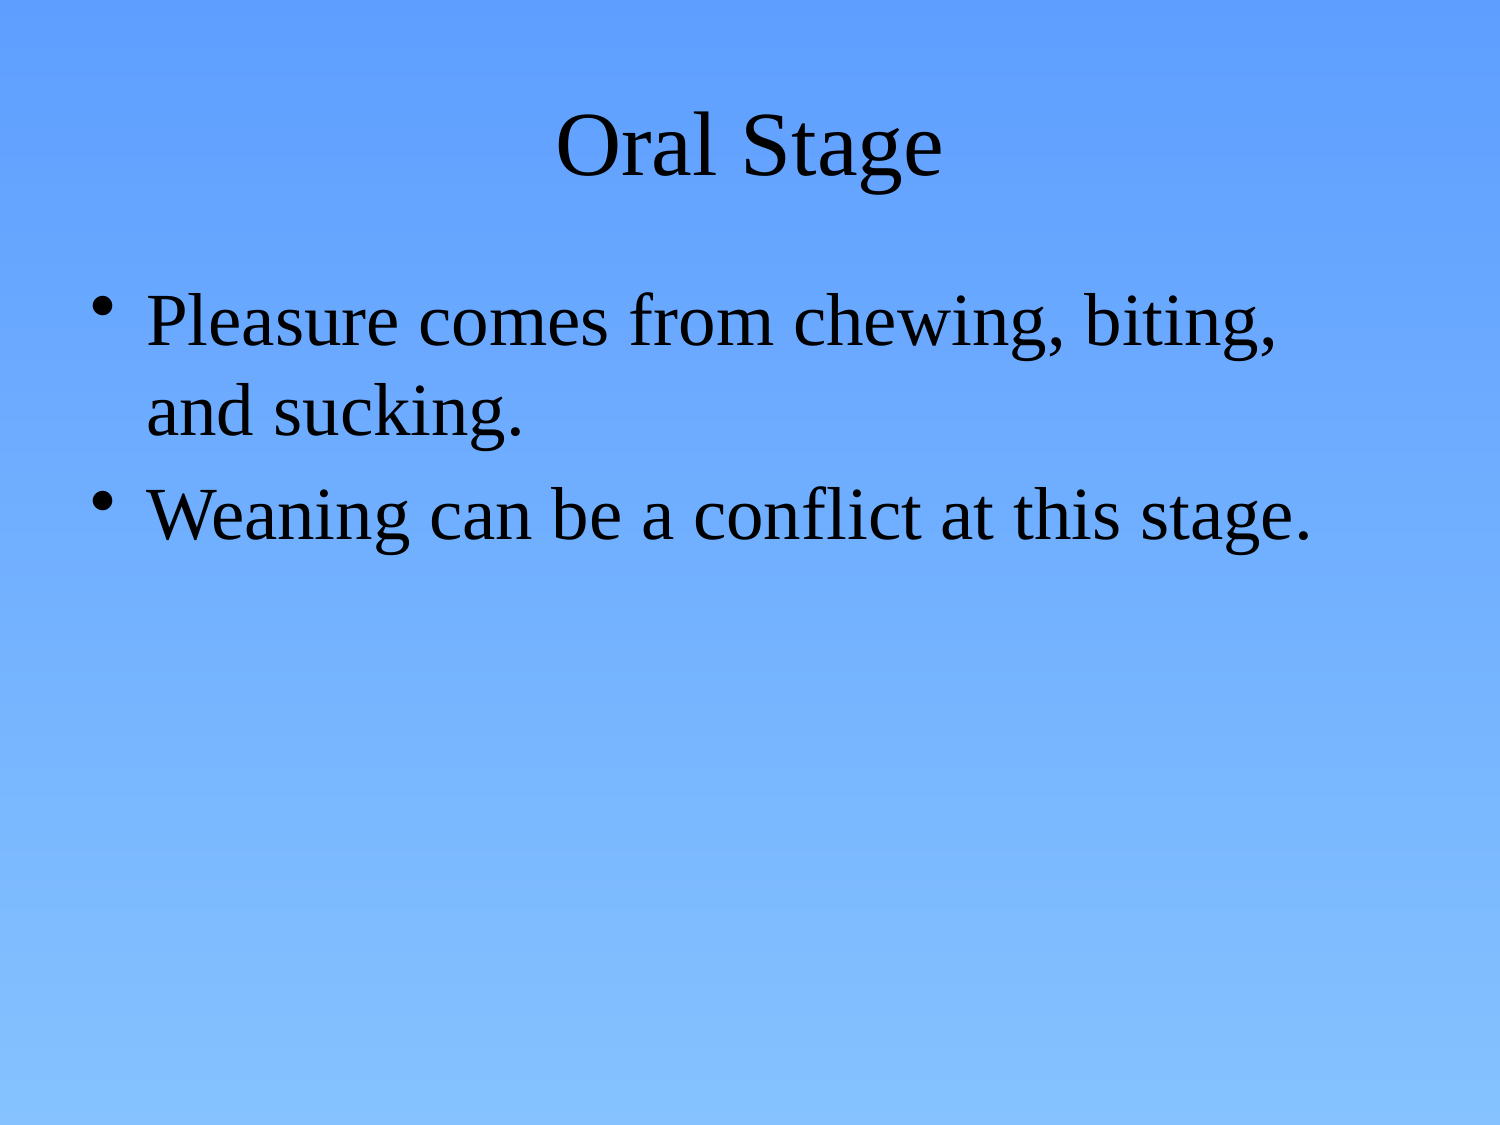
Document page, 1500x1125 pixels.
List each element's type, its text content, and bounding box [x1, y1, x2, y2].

title Oral Stage [74, 44, 1426, 233]
list Pleasure comes from chewing, biting, and sucking. Weaning can be a conflict at this stage. [74, 262, 1388, 1006]
